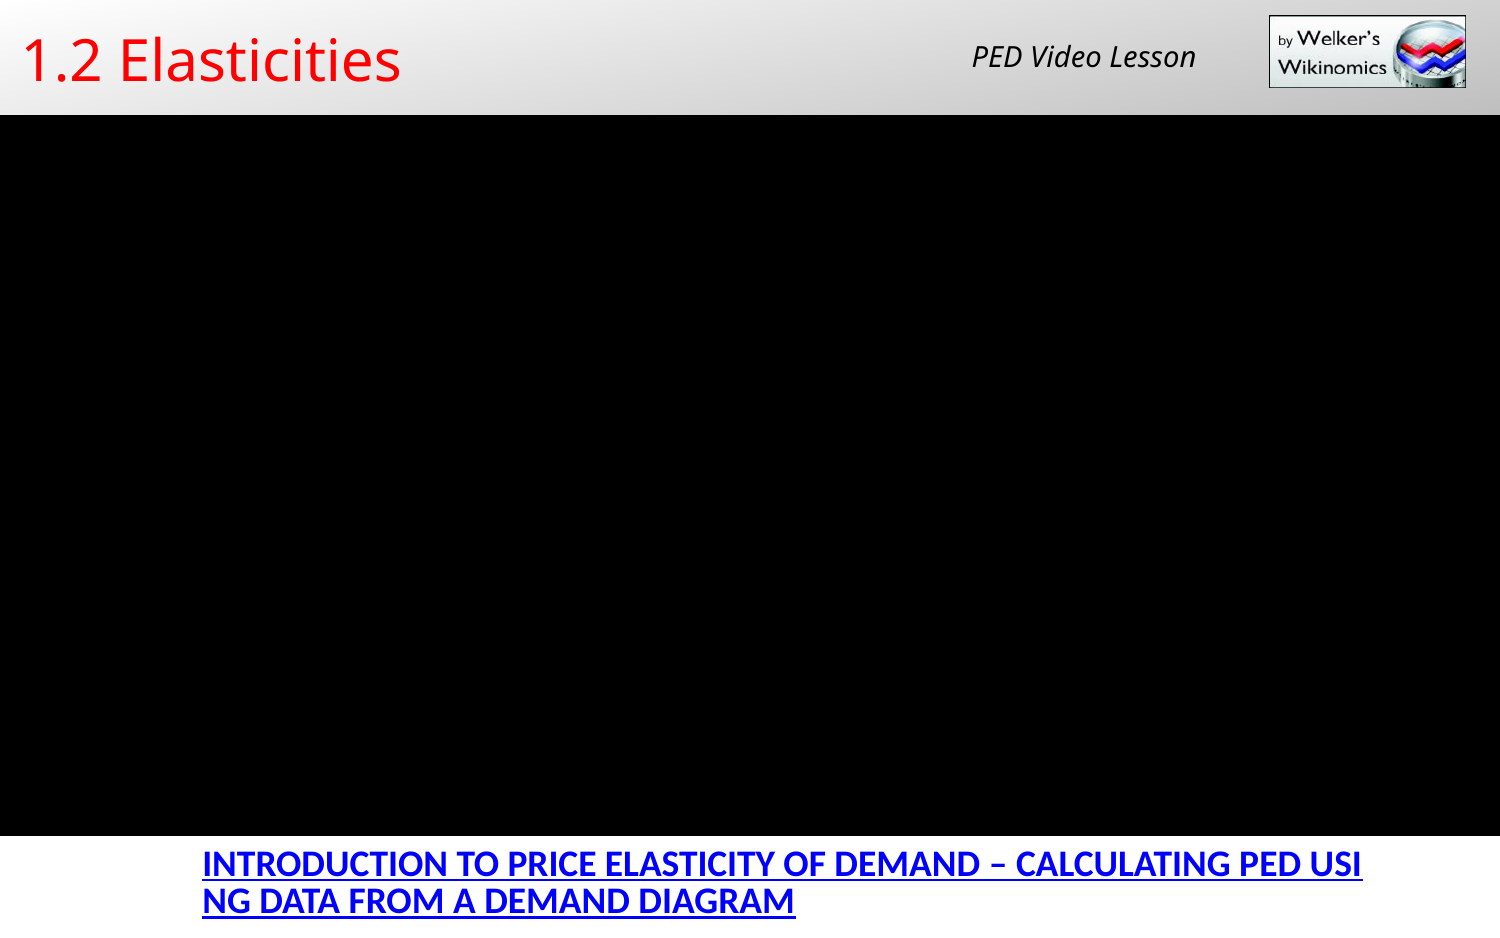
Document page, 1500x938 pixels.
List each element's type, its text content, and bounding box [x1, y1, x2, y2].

text_box INTRODUCTION TO PRICE ELASTICITY OF DEMAND – CALCULATING PED USING DATA FROM A DEMAND DIAGRAM [187, 846, 1388, 892]
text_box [0, 114, 1500, 837]
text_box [0, 0, 1500, 113]
